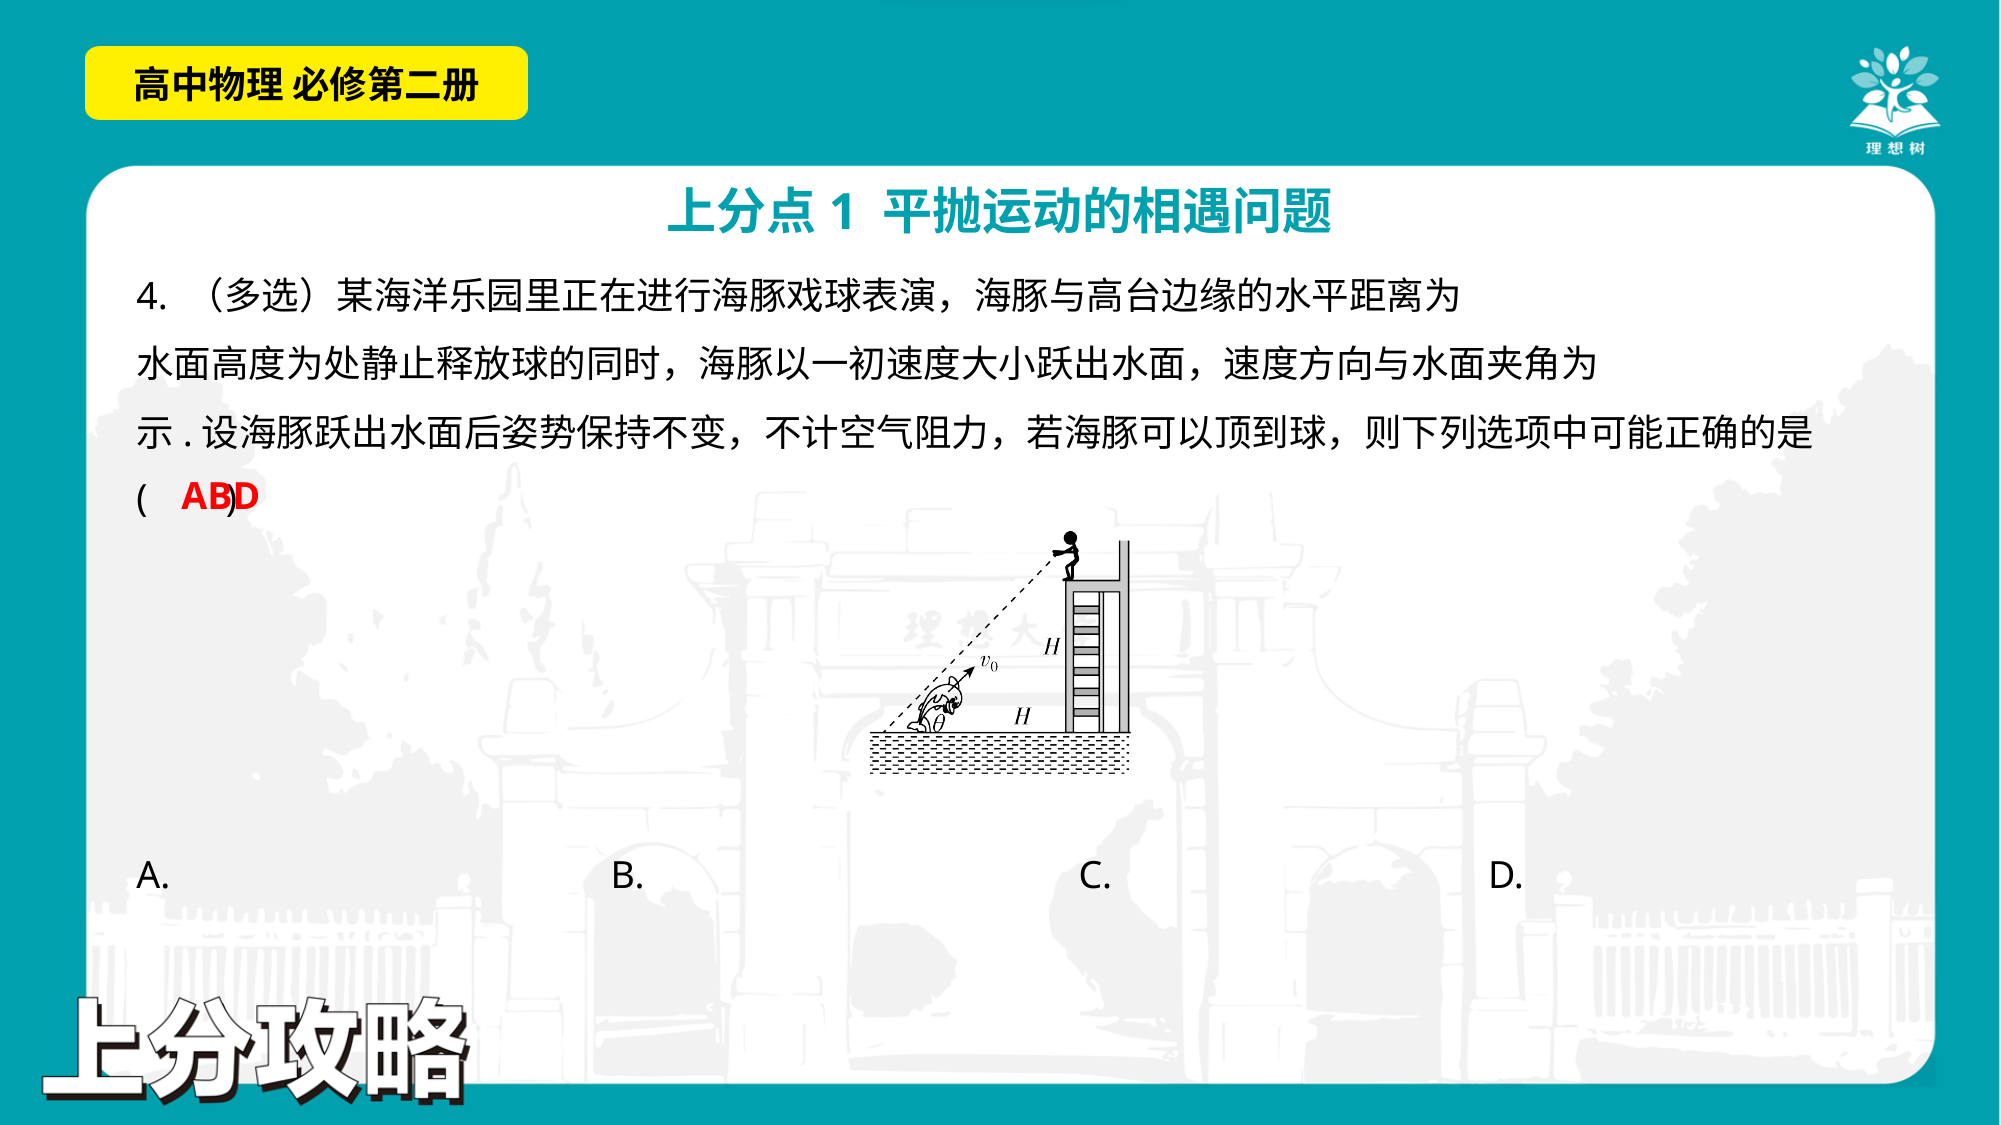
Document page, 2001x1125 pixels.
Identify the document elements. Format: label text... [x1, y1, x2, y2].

picture [0, 0, 2000, 1125]
text_box ABD [166, 452, 276, 511]
